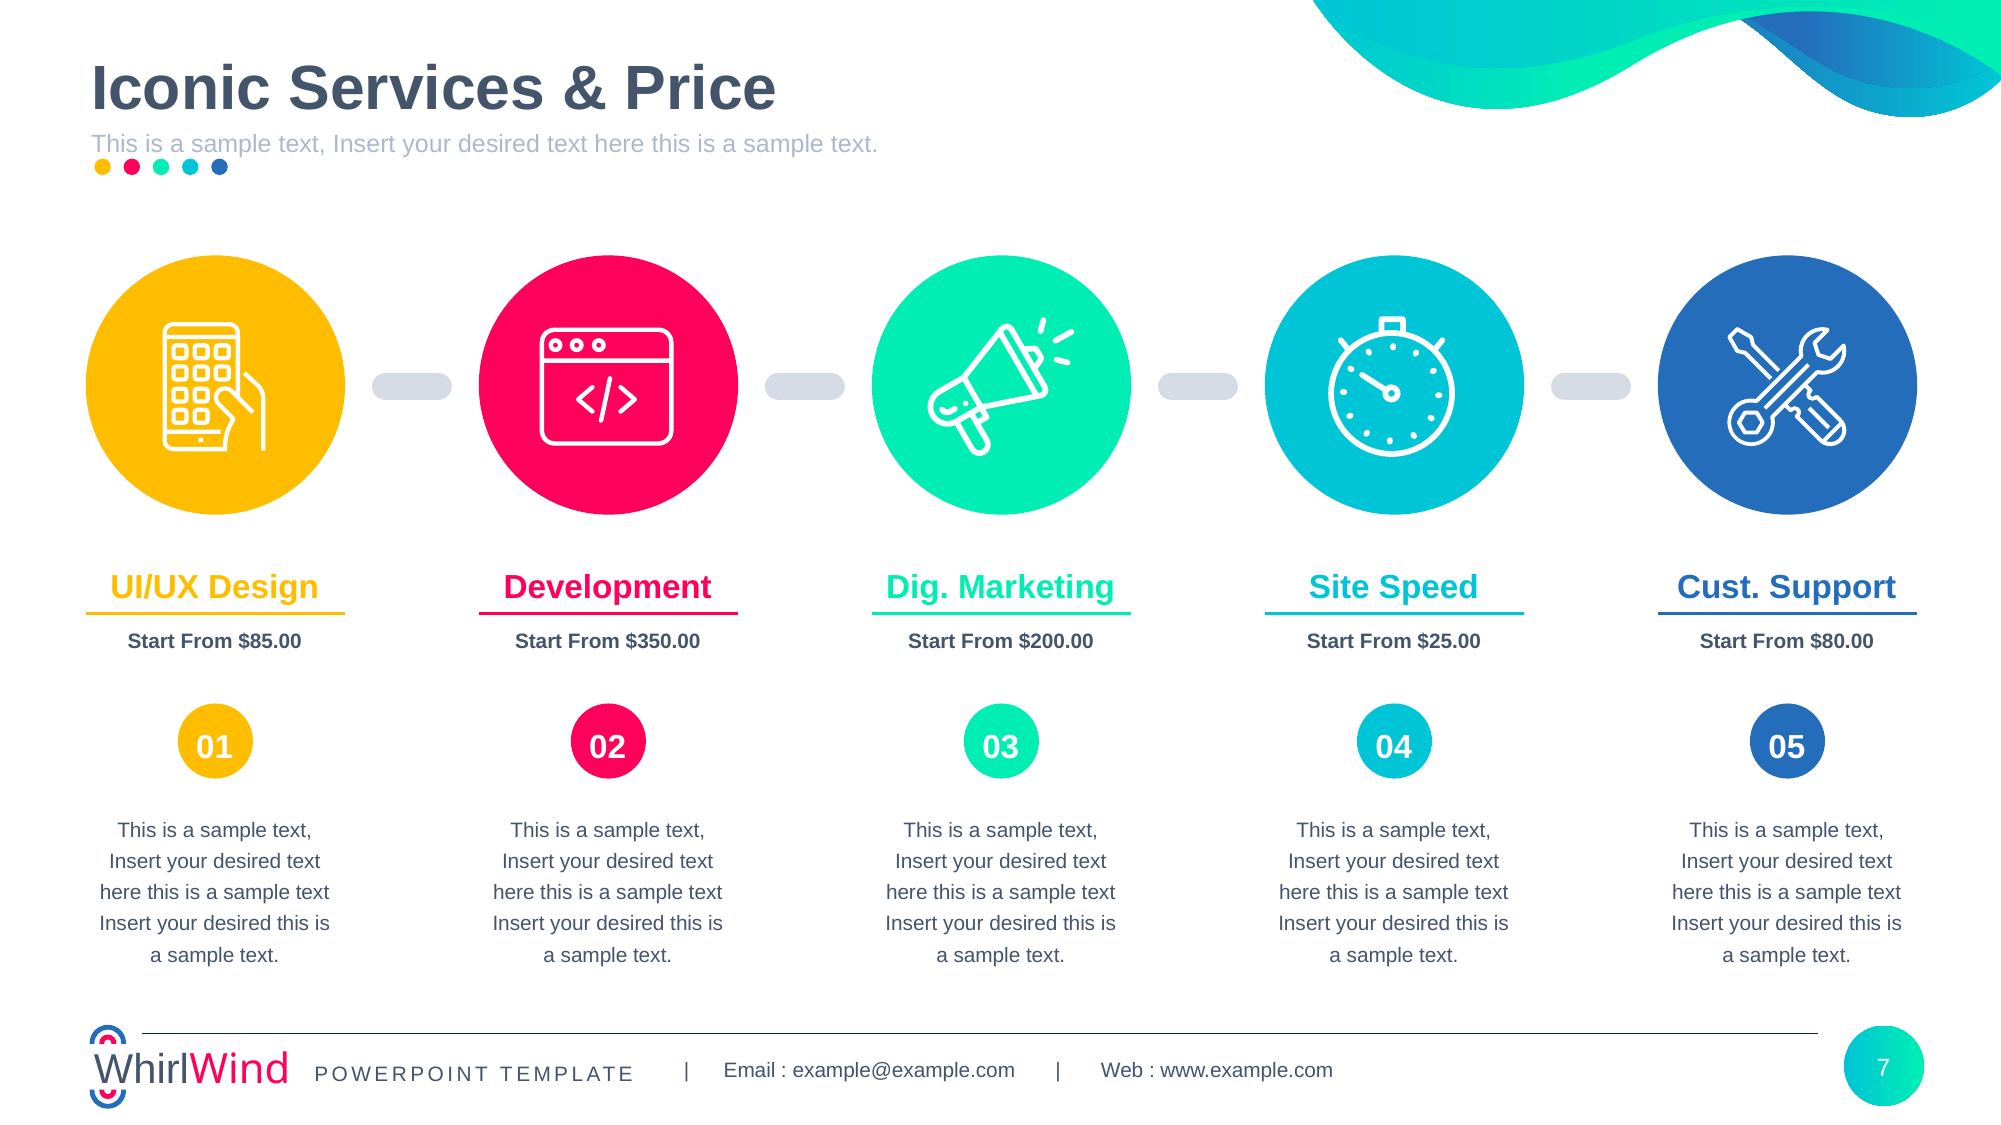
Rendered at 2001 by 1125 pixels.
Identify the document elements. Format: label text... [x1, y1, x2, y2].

slide_number 7 [1837, 1036, 1930, 1096]
text_box [370, 372, 453, 401]
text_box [1263, 255, 1525, 973]
text_box [1549, 372, 1632, 401]
text_box [1156, 372, 1239, 401]
text_box [763, 372, 846, 401]
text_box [1656, 255, 1918, 973]
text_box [84, 255, 345, 973]
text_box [477, 255, 739, 973]
title Iconic Services & Price [76, 39, 1924, 130]
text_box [1311, 0, 2000, 117]
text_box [870, 255, 1132, 973]
